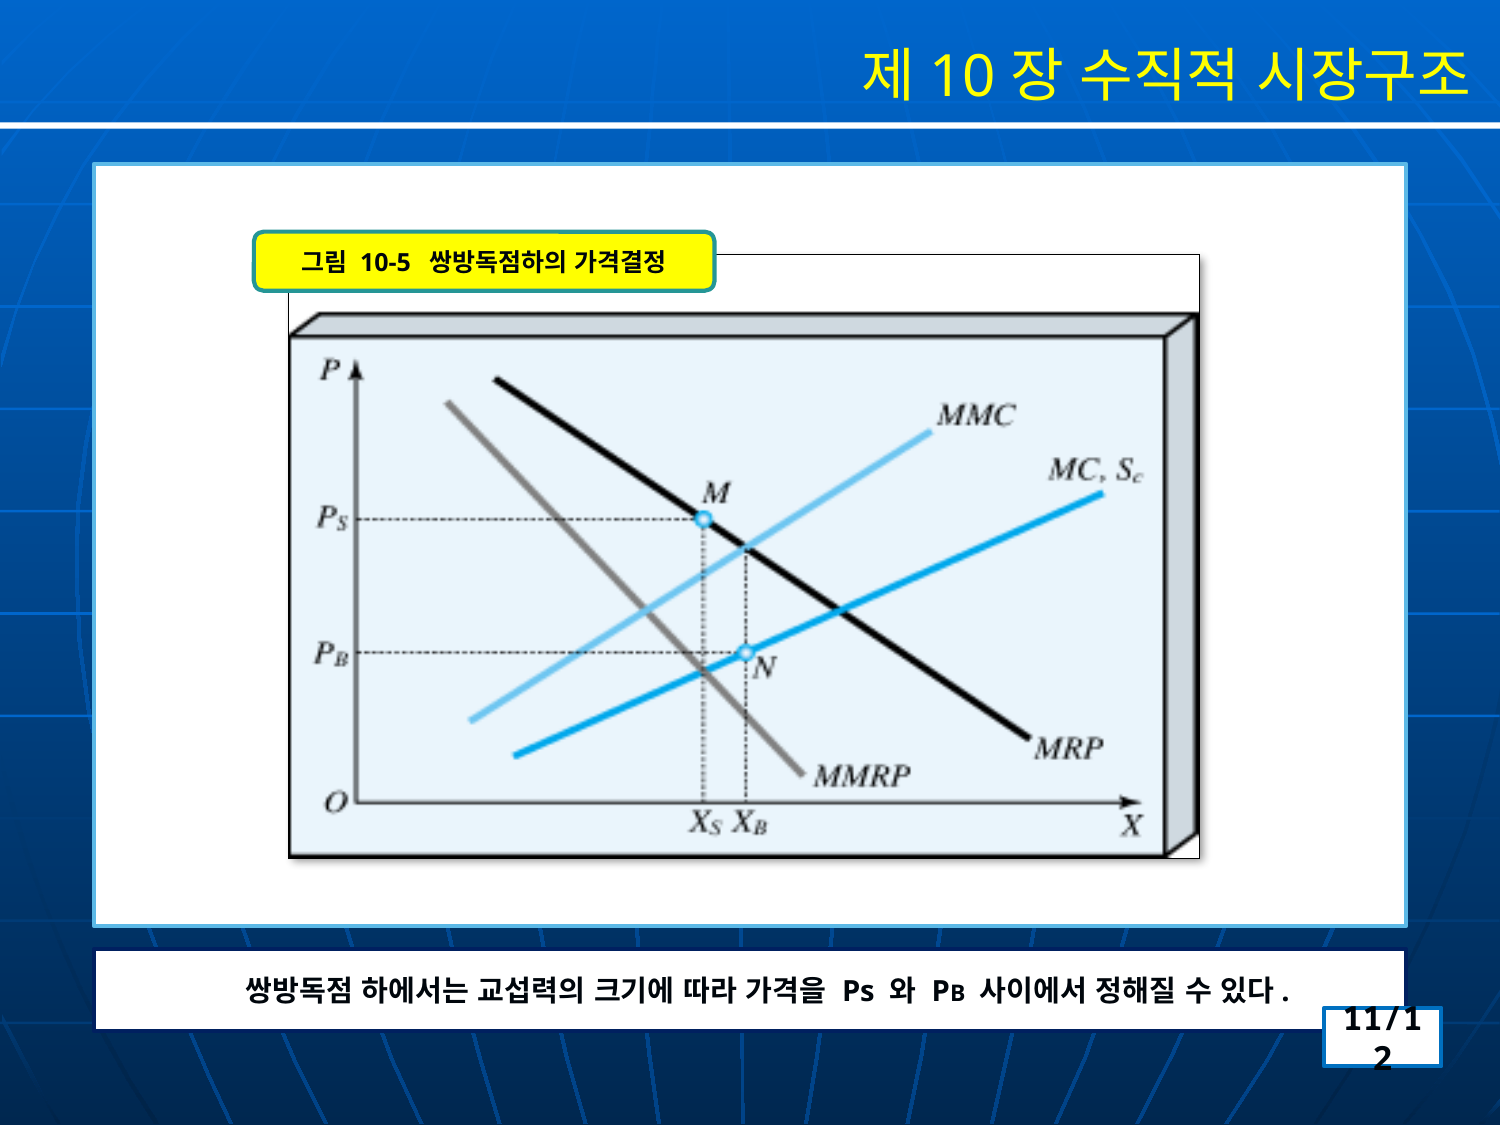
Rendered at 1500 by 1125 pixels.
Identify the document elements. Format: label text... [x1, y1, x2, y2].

text_box 11/12 [1322, 1006, 1443, 1068]
picture [288, 255, 1200, 858]
text_box 제10장 수직적 시장구조 [847, 31, 1486, 116]
text_box [92, 162, 1408, 928]
text_box 그림 10-5 쌍방독점하의 가격결정 [251, 229, 717, 293]
text_box 쌍방독점 하에서는 교섭력의 크기에 따라 가격을 Ps 와 PB 사이에서 정해질 수 있다. [92, 947, 1408, 1033]
